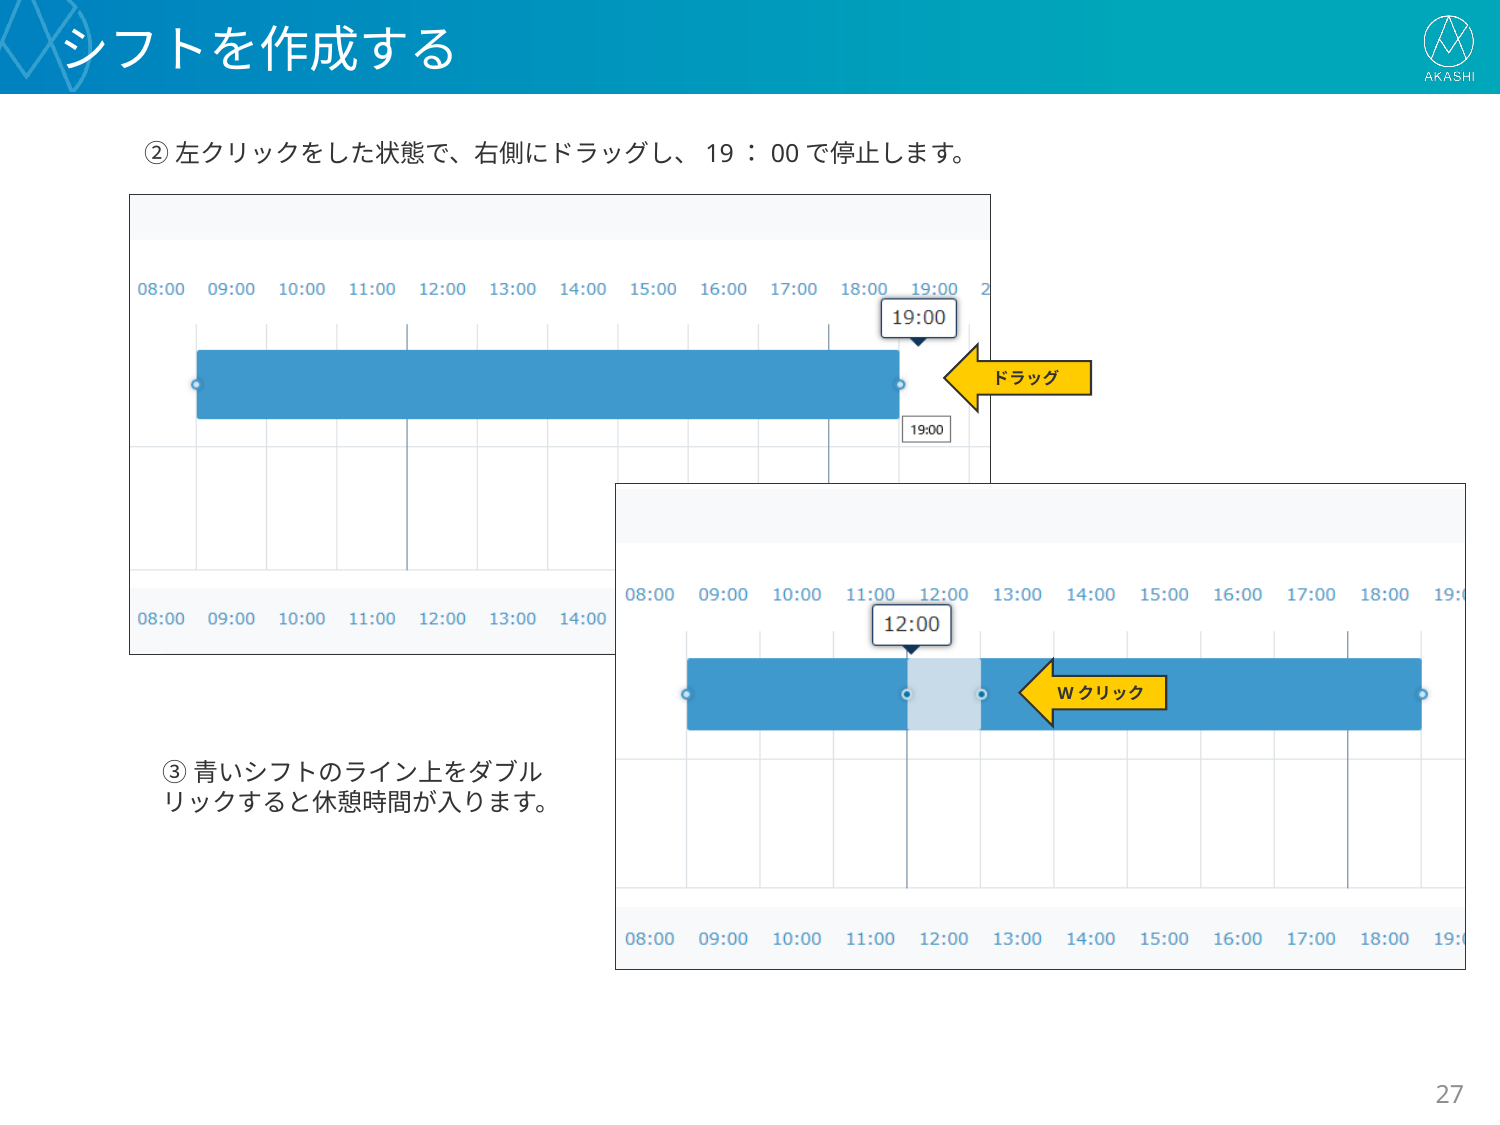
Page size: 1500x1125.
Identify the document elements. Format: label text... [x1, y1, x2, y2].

text_box ③青いシフトのライン上をダブルリックすると休憩時間が入ります。 [147, 749, 569, 824]
text_box ドラッグ [991, 360, 1093, 396]
title シフトを作成する [44, 0, 1393, 92]
slide_number 26 [1141, 1065, 1480, 1125]
picture [129, 194, 1467, 970]
text_box ②左クリックをした状態で、右側にドラッグし、19：00で停止します。 [129, 130, 1353, 175]
picture [1416, 7, 1481, 89]
